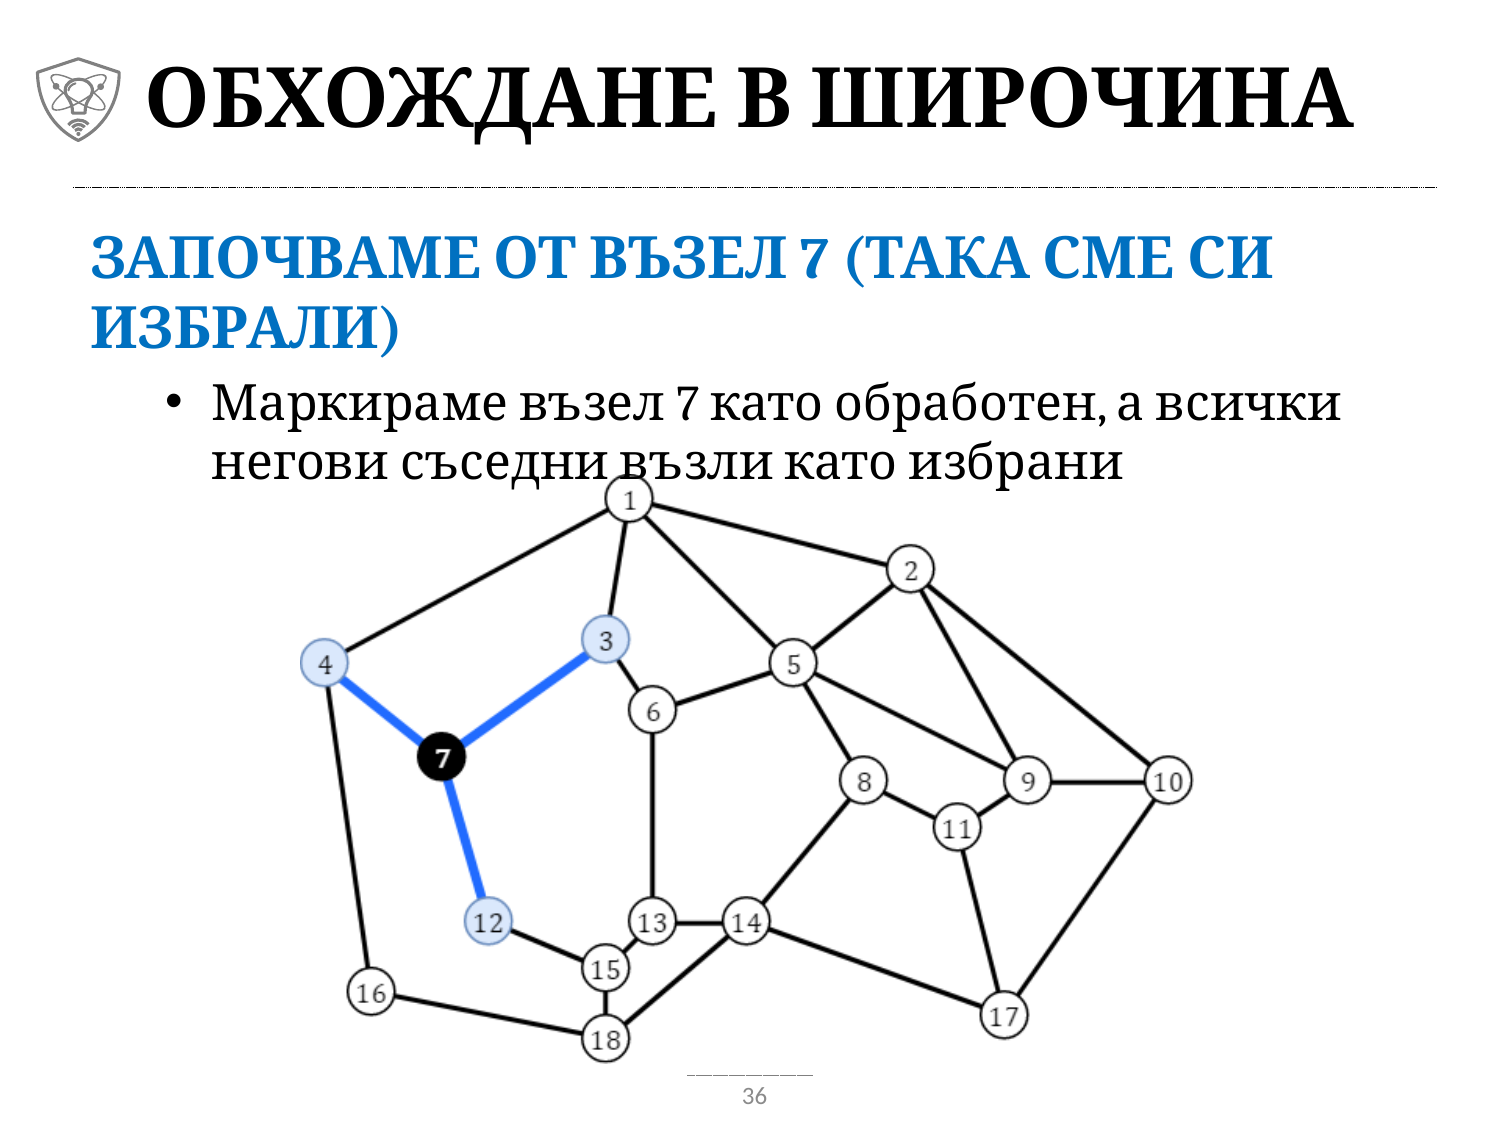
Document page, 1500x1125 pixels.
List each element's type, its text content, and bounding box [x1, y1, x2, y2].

picture [299, 474, 1194, 1065]
slide_number 36 [579, 1074, 930, 1125]
title Обхождане в широчина [0, 0, 1500, 188]
